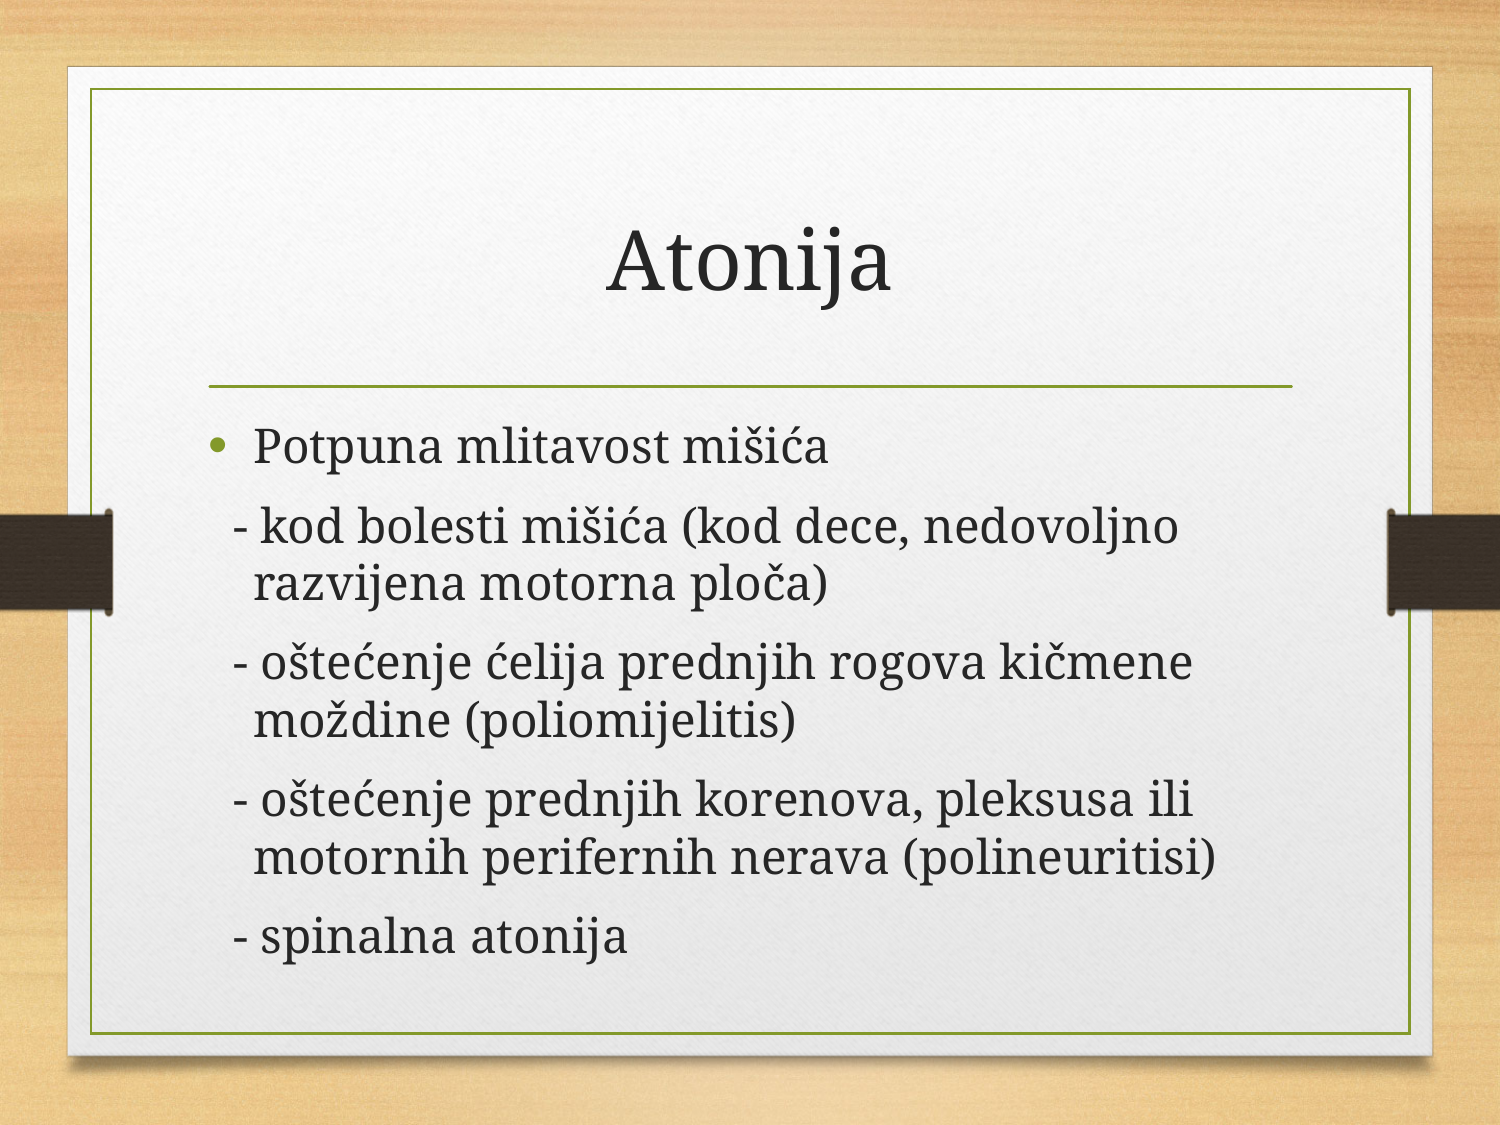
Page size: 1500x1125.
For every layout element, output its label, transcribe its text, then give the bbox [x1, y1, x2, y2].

list Potpuna mlitavost mišića - kod bolesti mišića (kod dece, nedovoljno razvijena motorna ploča) - oštećenje ćelija prednjih rogova kičmene moždine (poliomijelitis) - oštećenje prednjih korenova, pleksusa ili motornih perifernih nerava (polineuritisi) - spinalna atonija [193, 408, 1309, 974]
picture [0, 0, 1500, 1125]
title Atonija [193, 150, 1309, 365]
